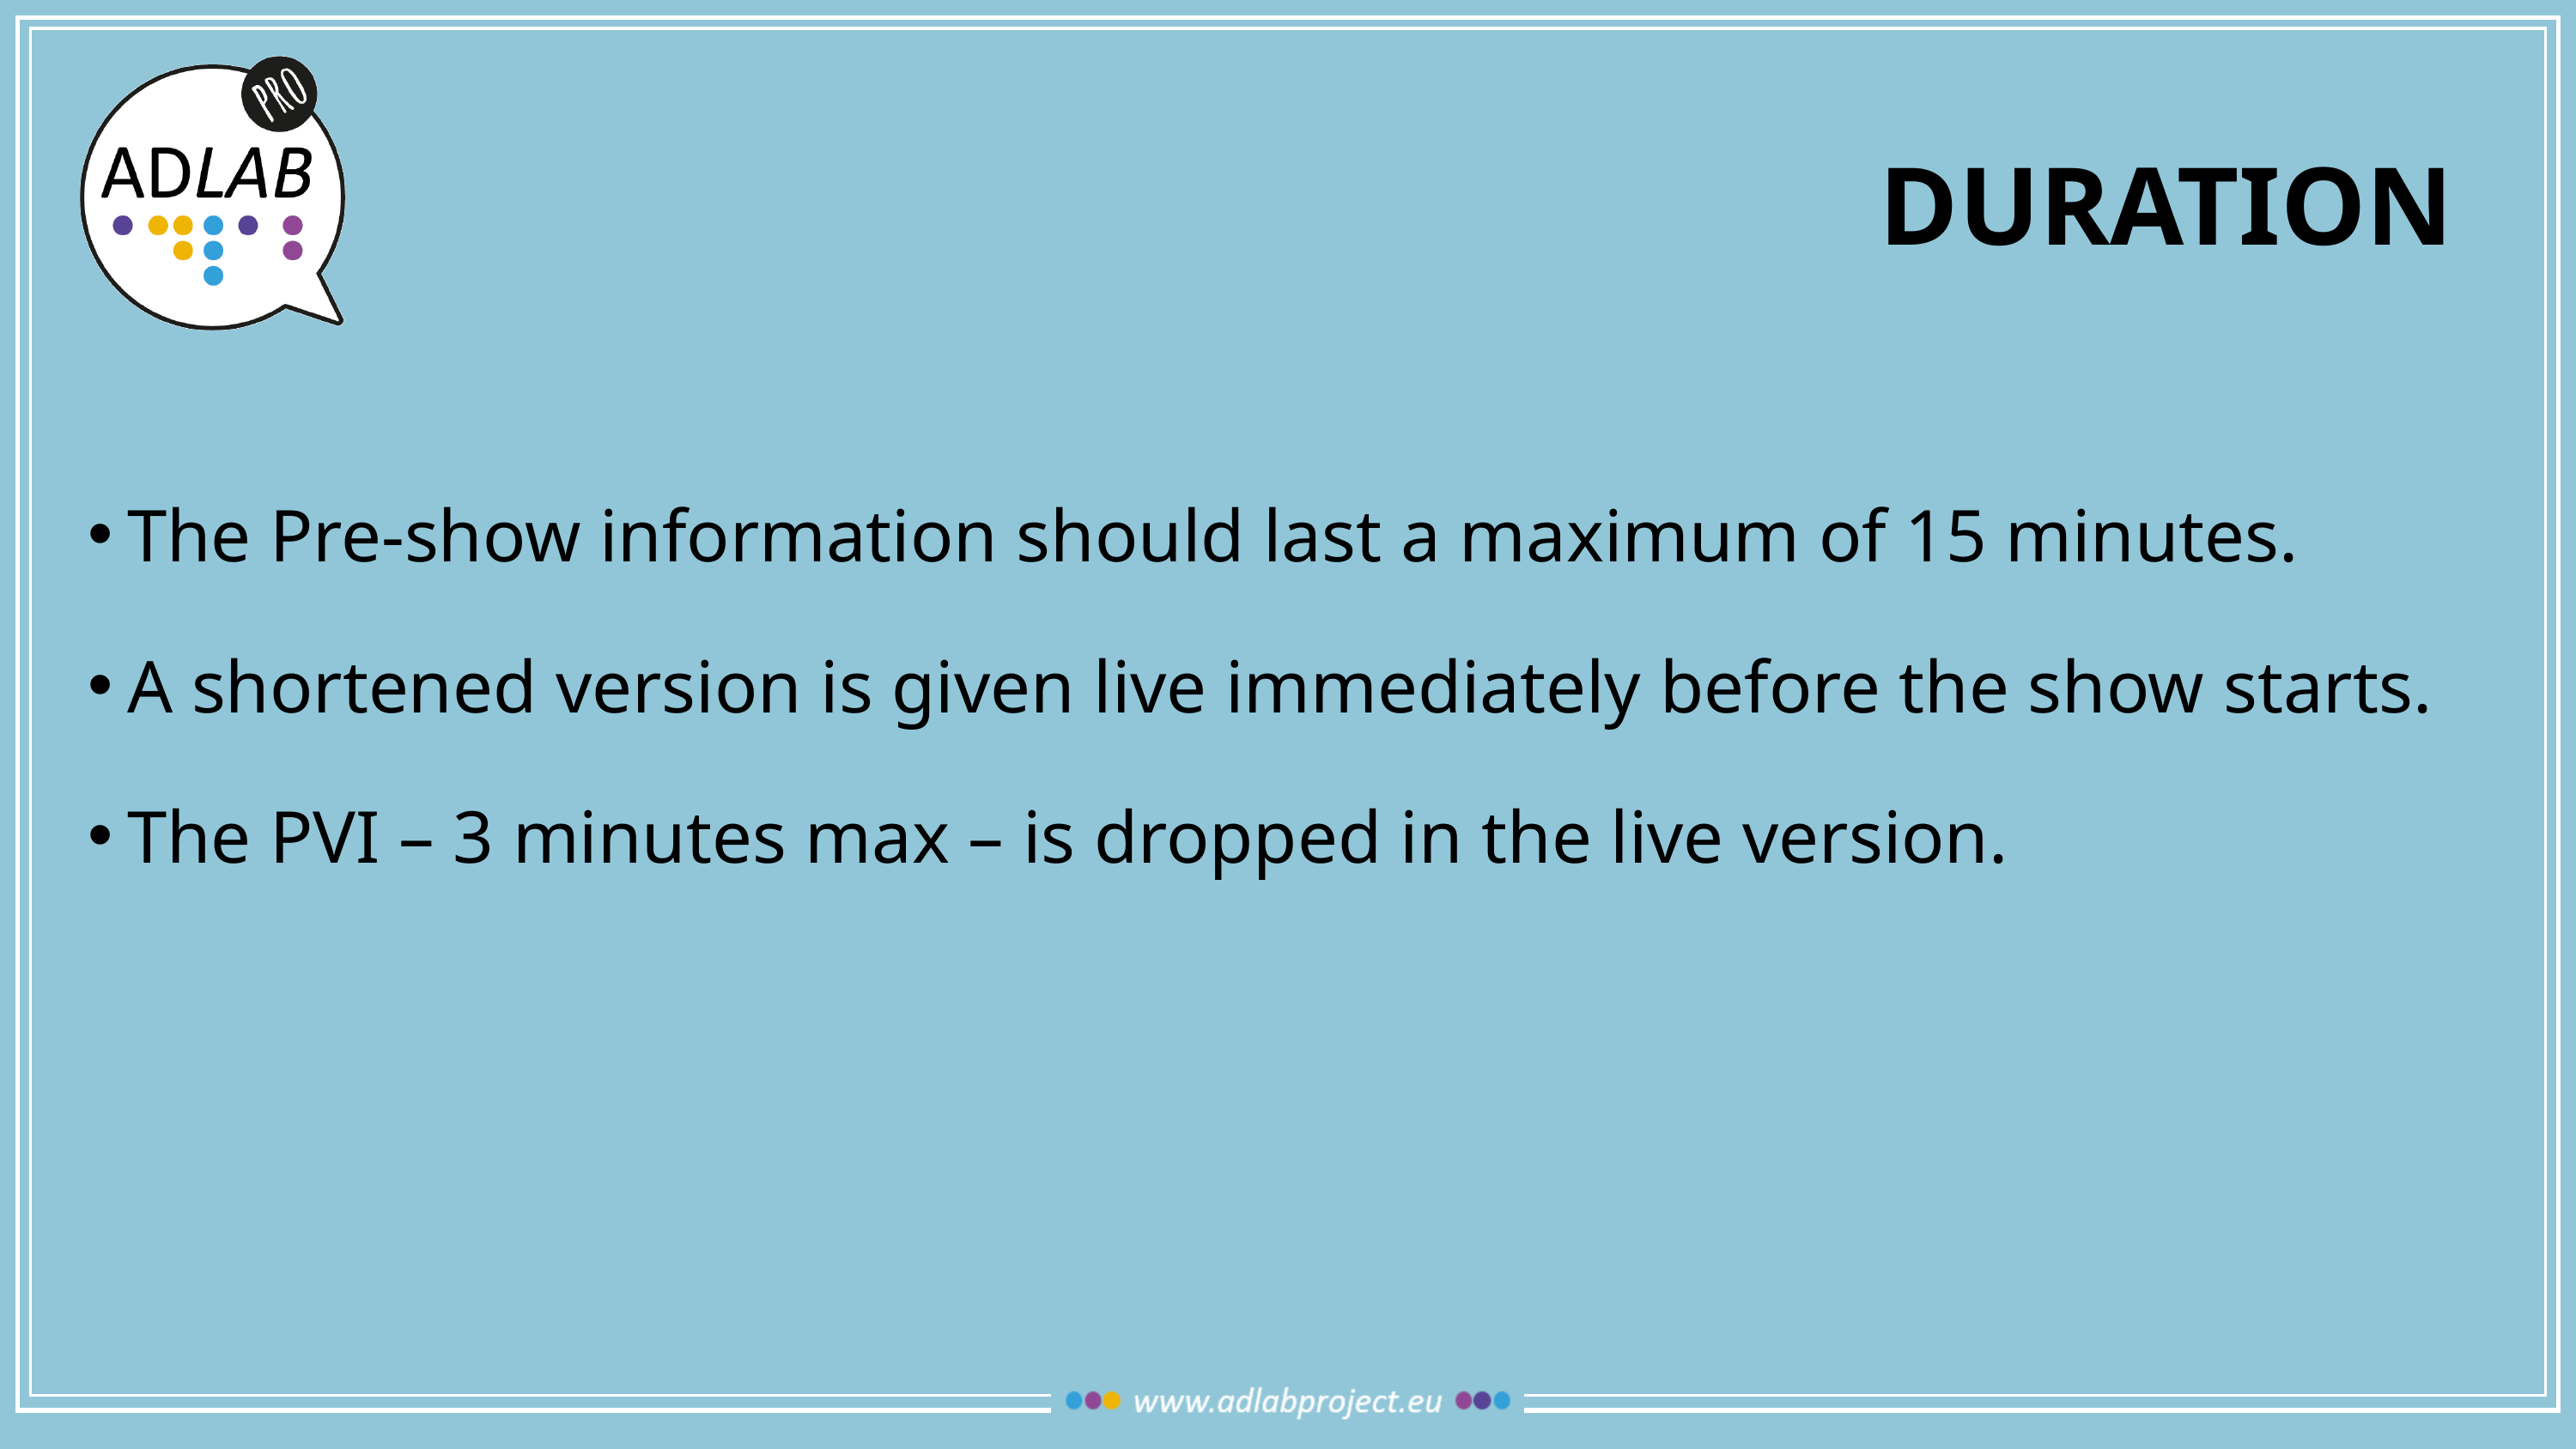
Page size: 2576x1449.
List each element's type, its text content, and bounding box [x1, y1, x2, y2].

picture [72, 49, 353, 330]
picture [1051, 1378, 1524, 1429]
list The Pre-show information should last a maximum of 15 minutes. A shortened version is given live immediately before the show starts. The PVI – 3 minutes max – is dropped in the live version. [75, 440, 2501, 1122]
title duration [384, 70, 2467, 351]
